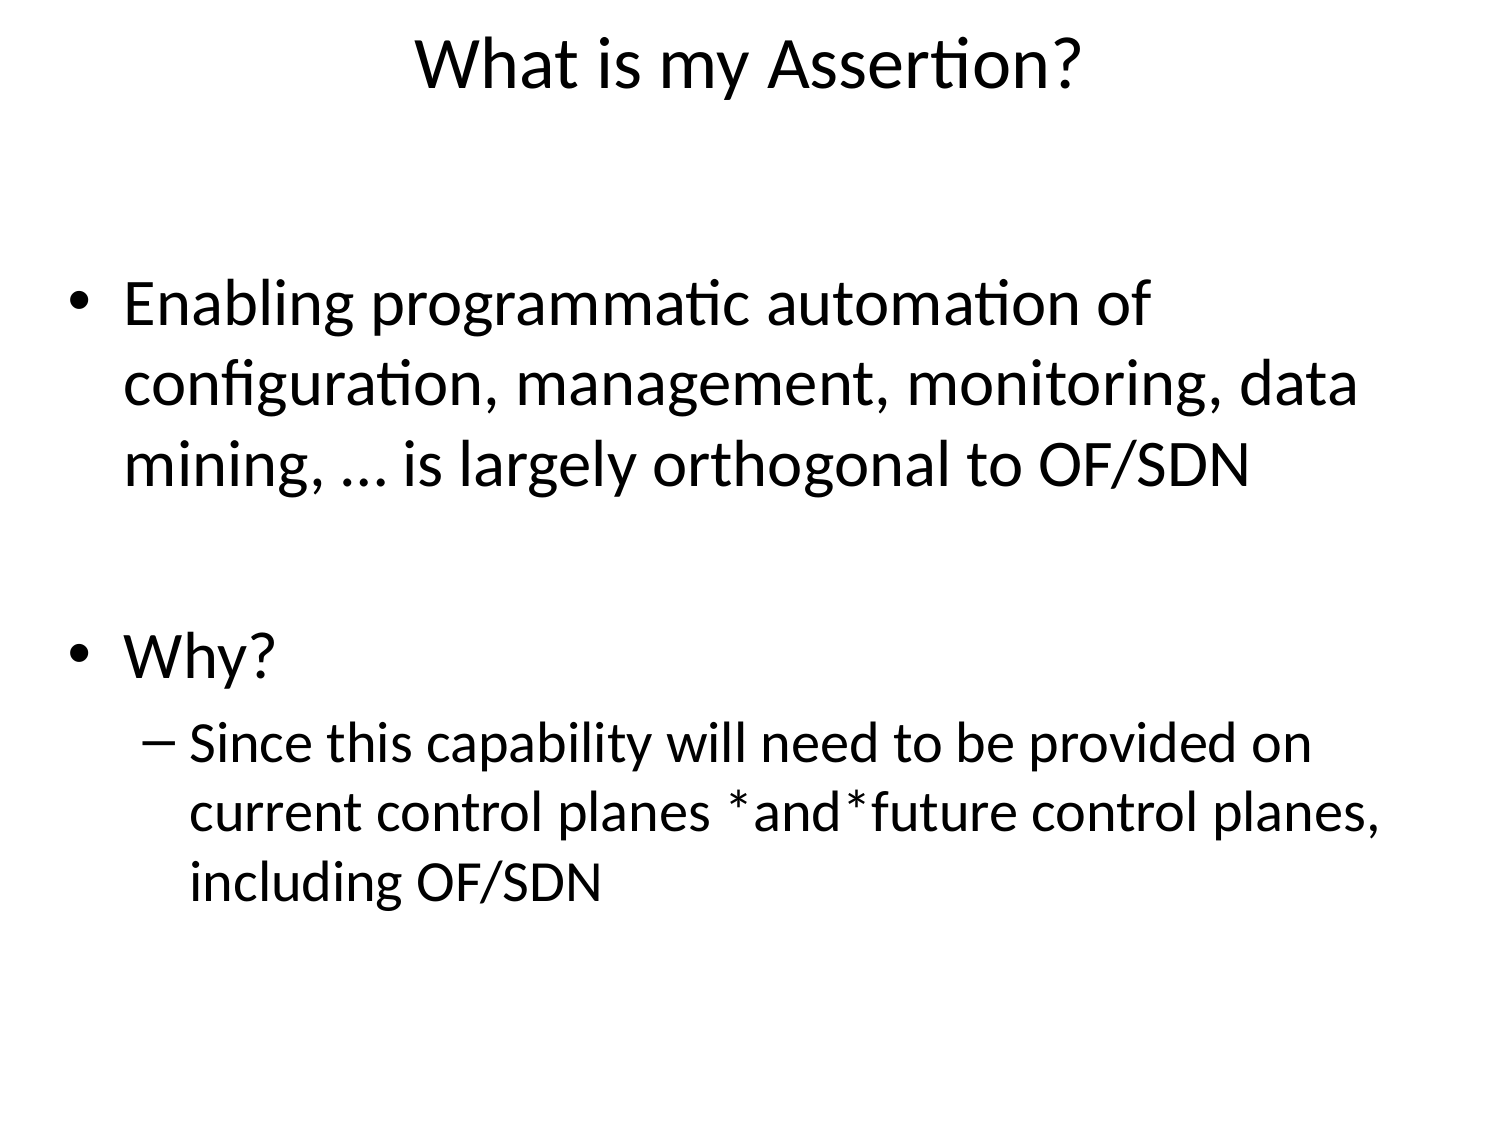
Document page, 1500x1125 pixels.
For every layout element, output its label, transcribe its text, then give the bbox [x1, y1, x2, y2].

title What is my Assertion? [75, 6, 1425, 112]
list Enabling programmatic automation of configuration, management, monitoring, data mining, … is largely orthogonal to OF/SDN Why? Since this capability will need to be provided on current control planes *and*future control planes, including OF/SDN [52, 158, 1469, 1125]
